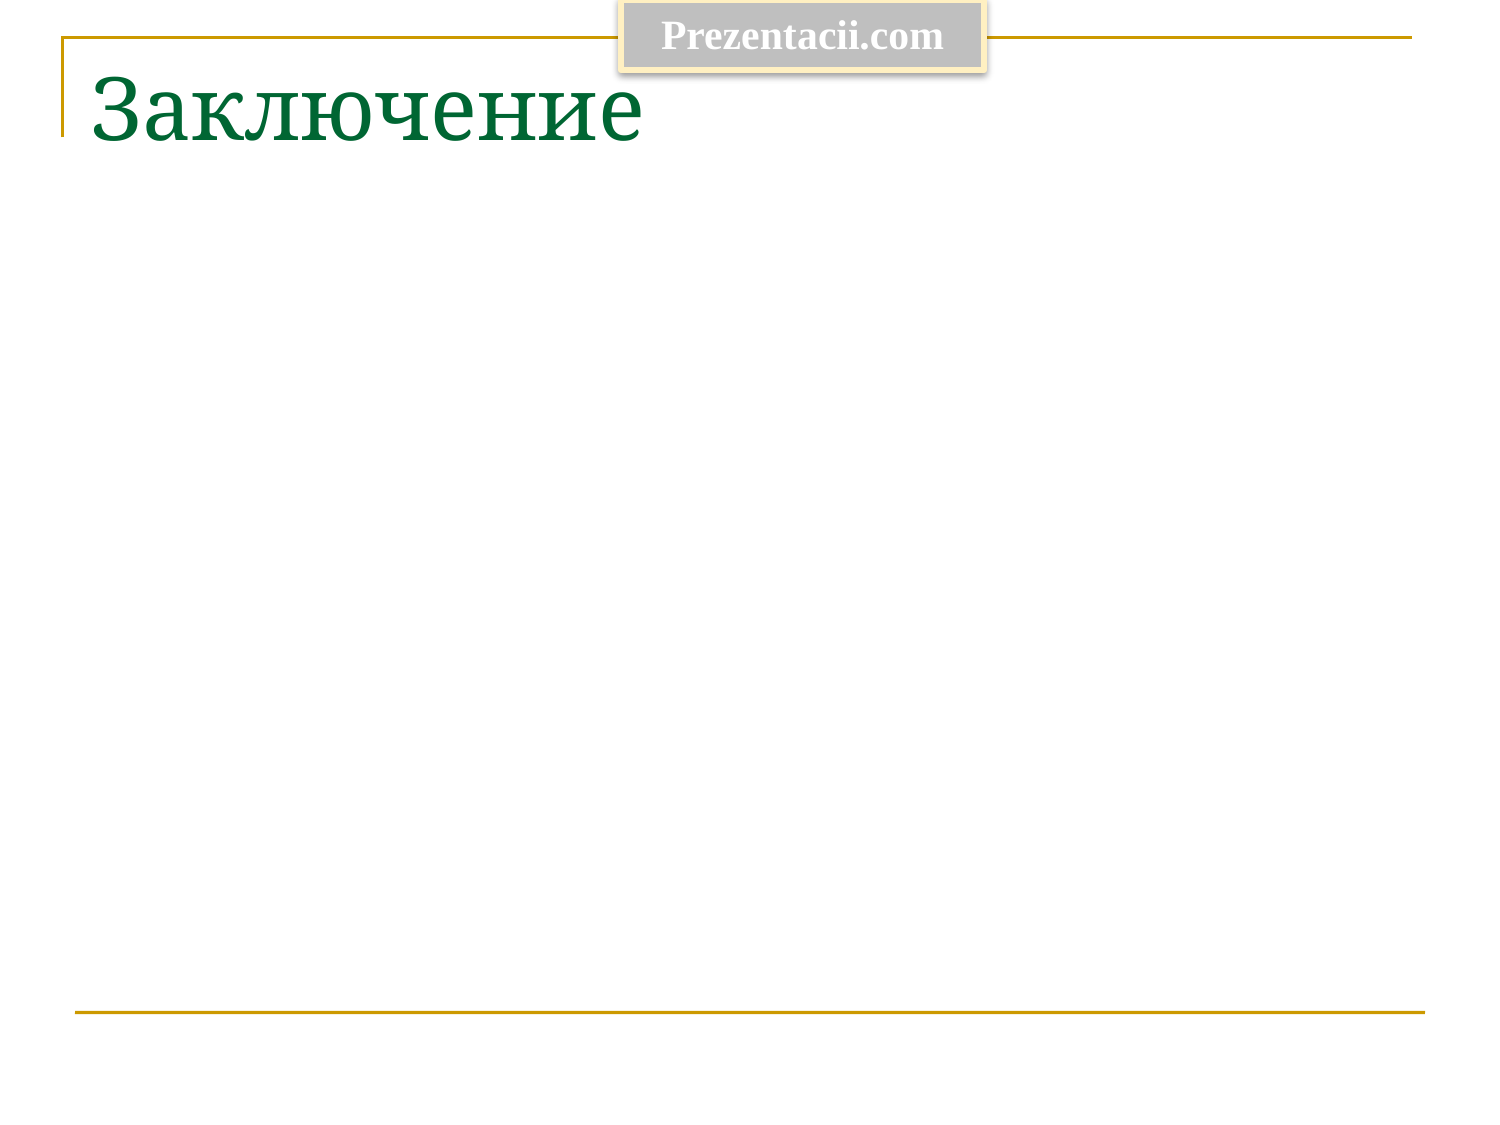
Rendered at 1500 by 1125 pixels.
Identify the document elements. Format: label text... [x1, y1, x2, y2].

title Заключение [74, 45, 1426, 256]
text_box Prezentacii.com [618, 0, 987, 73]
